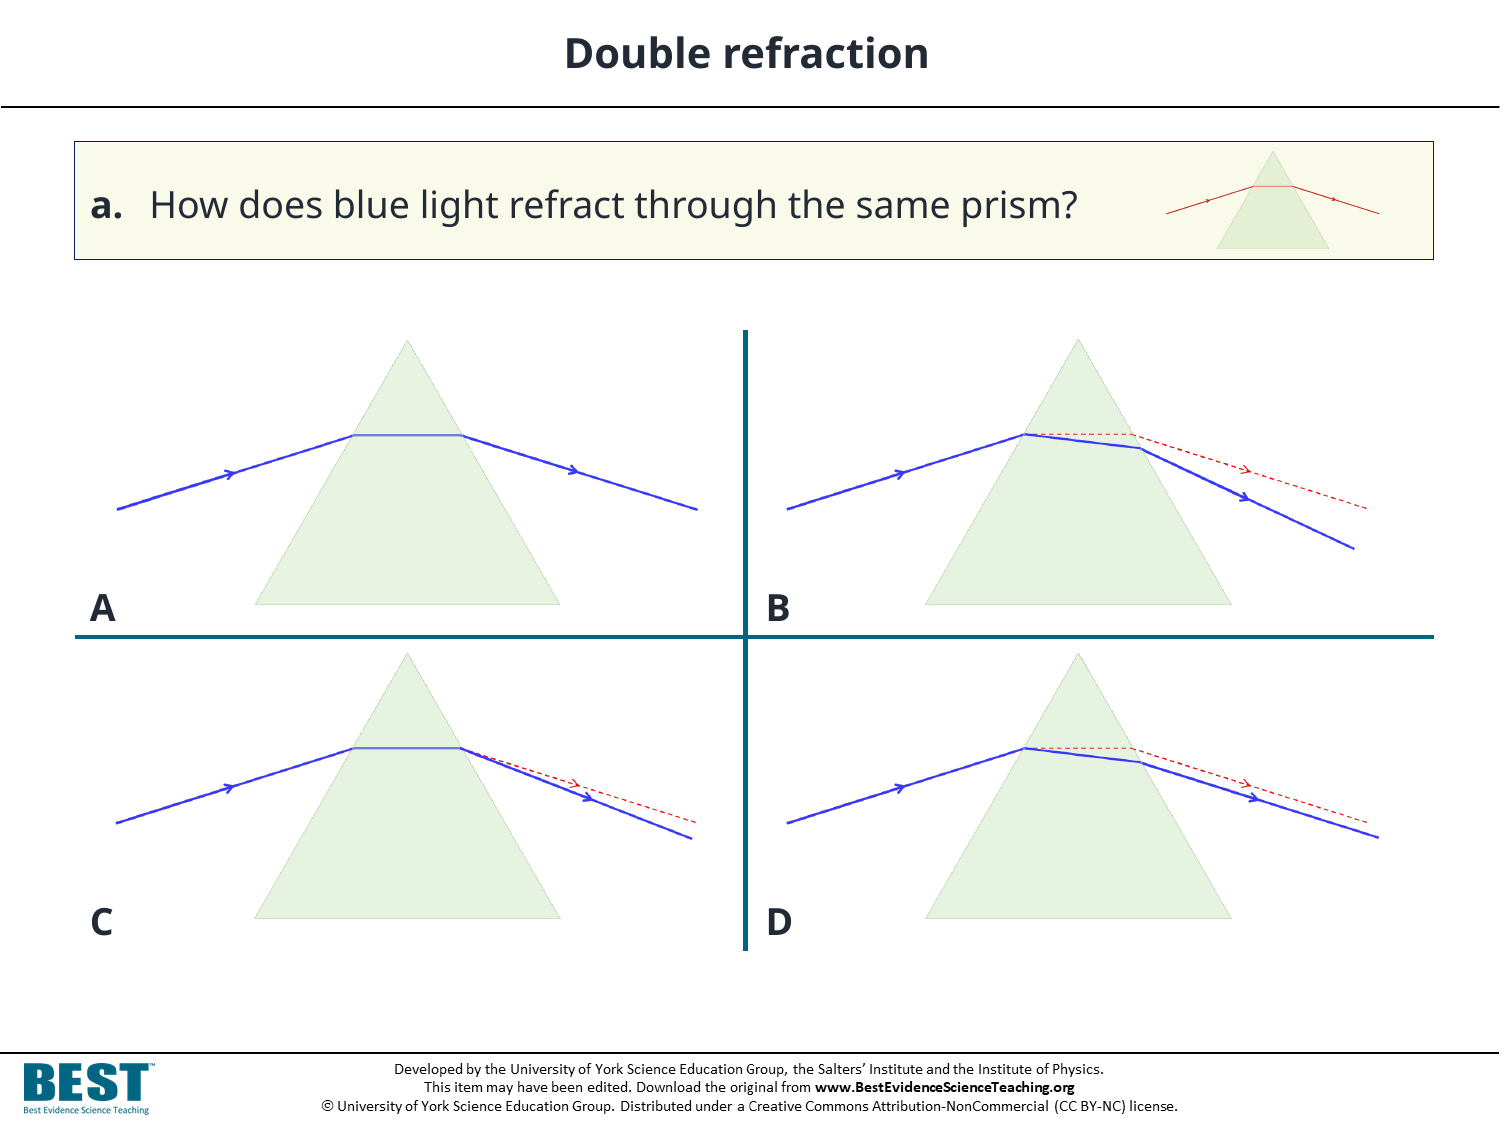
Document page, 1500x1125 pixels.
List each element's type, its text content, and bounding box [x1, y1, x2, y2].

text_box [74, 330, 1435, 951]
text_box Double refraction [23, 4, 1471, 99]
picture [0, 106, 1500, 1125]
